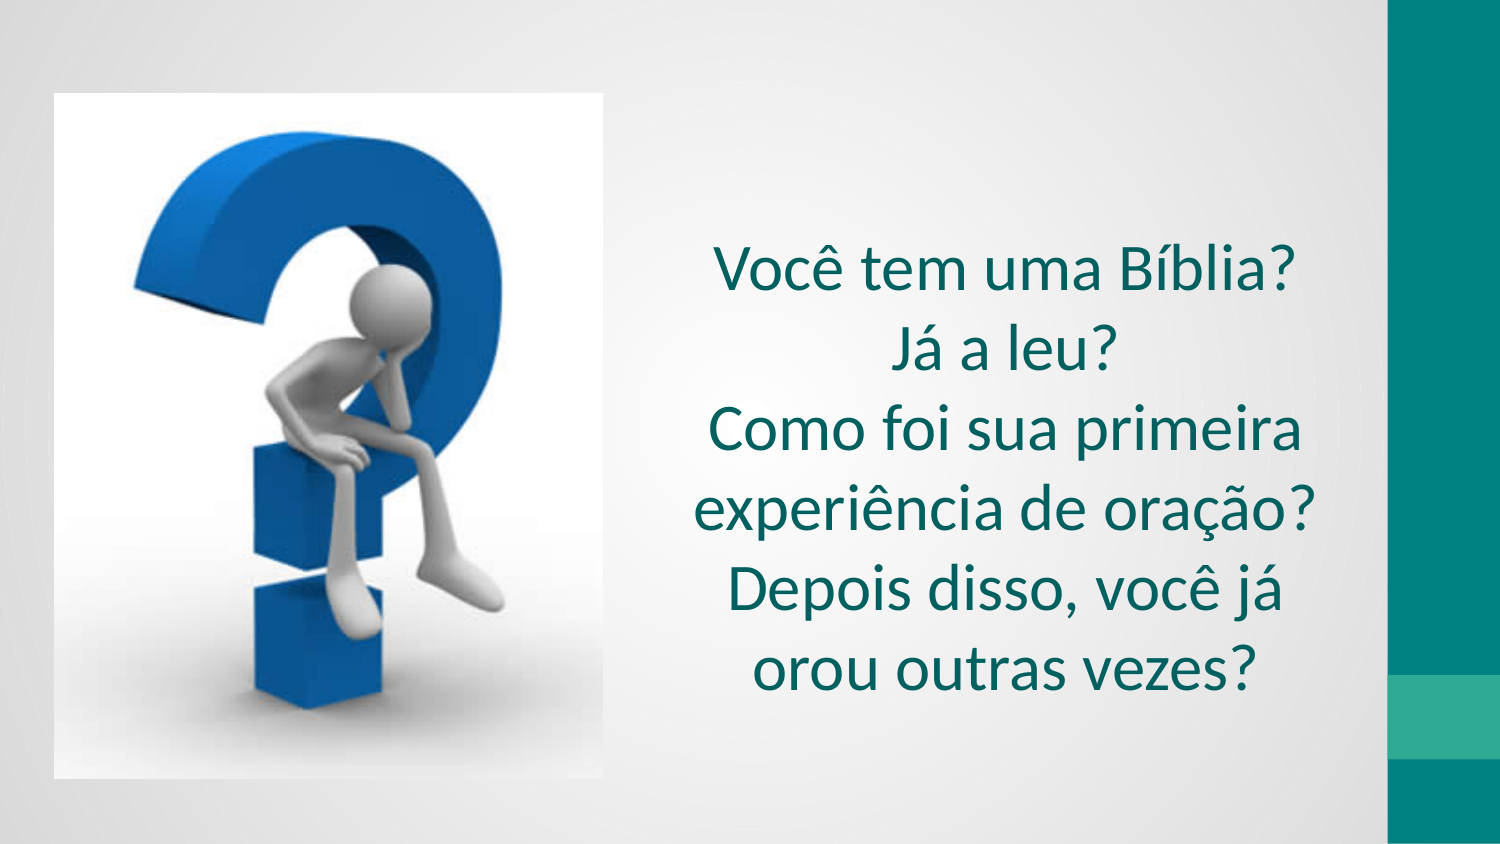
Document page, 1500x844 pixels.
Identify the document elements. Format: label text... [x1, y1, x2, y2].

text_box Você tem uma Bíblia? Já a leu? Como foi sua primeira experiência de oração? Depois disso, você já orou outras vezes? [658, 216, 1354, 712]
picture [54, 92, 604, 779]
